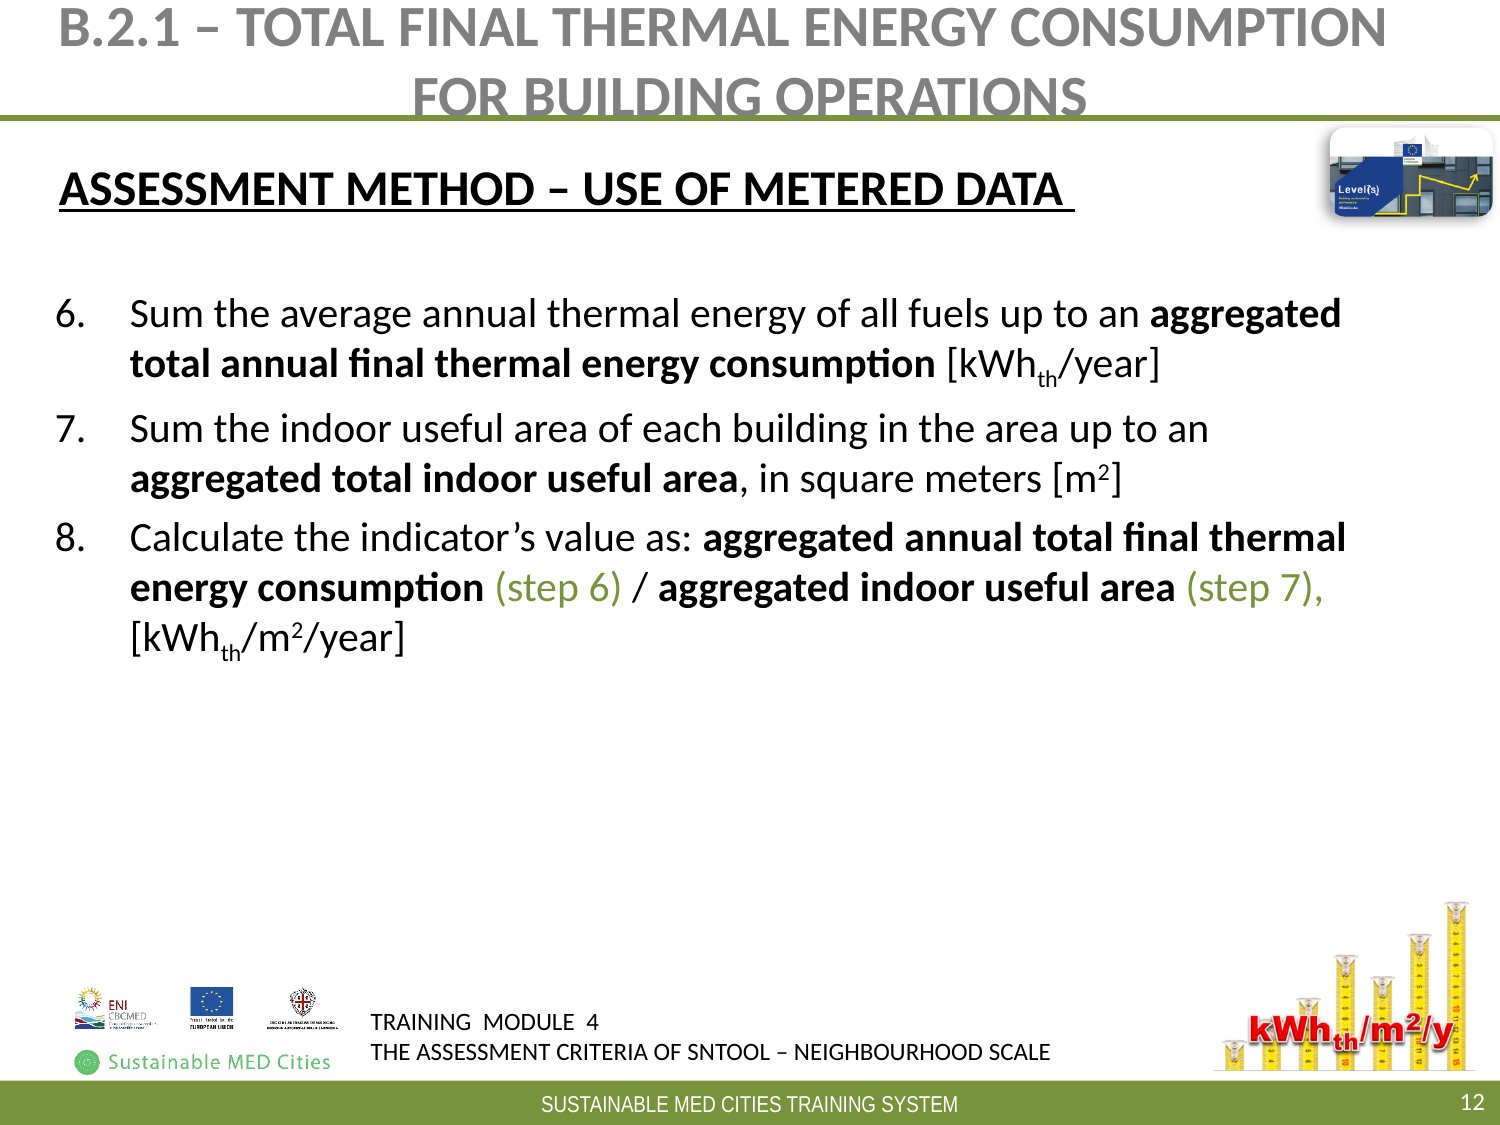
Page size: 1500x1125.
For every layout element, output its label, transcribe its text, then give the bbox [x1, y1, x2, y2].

title B.2.1 – TOTAL FINAL THERMAL ENERGY CONSUMPTION FOR BUILDING OPERATIONS [0, 0, 1500, 117]
picture [1182, 896, 1500, 1079]
slide_number 12 [1149, 1078, 1500, 1123]
text_box ASSESSMENT METHOD – USE OF METERED DATA [43, 147, 1331, 235]
picture [1329, 127, 1493, 217]
picture [62, 978, 356, 1080]
text_box Sum the average annual thermal energy of all fuels up to an aggregated total annual final thermal energy consumption [kWhth/year] Sum the indoor useful area of each building in the area up to an aggregated total indoor useful area, in square meters [m2] Calculate the indicator’s value as: aggregated annual total final thermal energy consumption (step 6) / aggregated indoor useful area (step 7), [kWhth/m2/year] [39, 219, 1407, 794]
